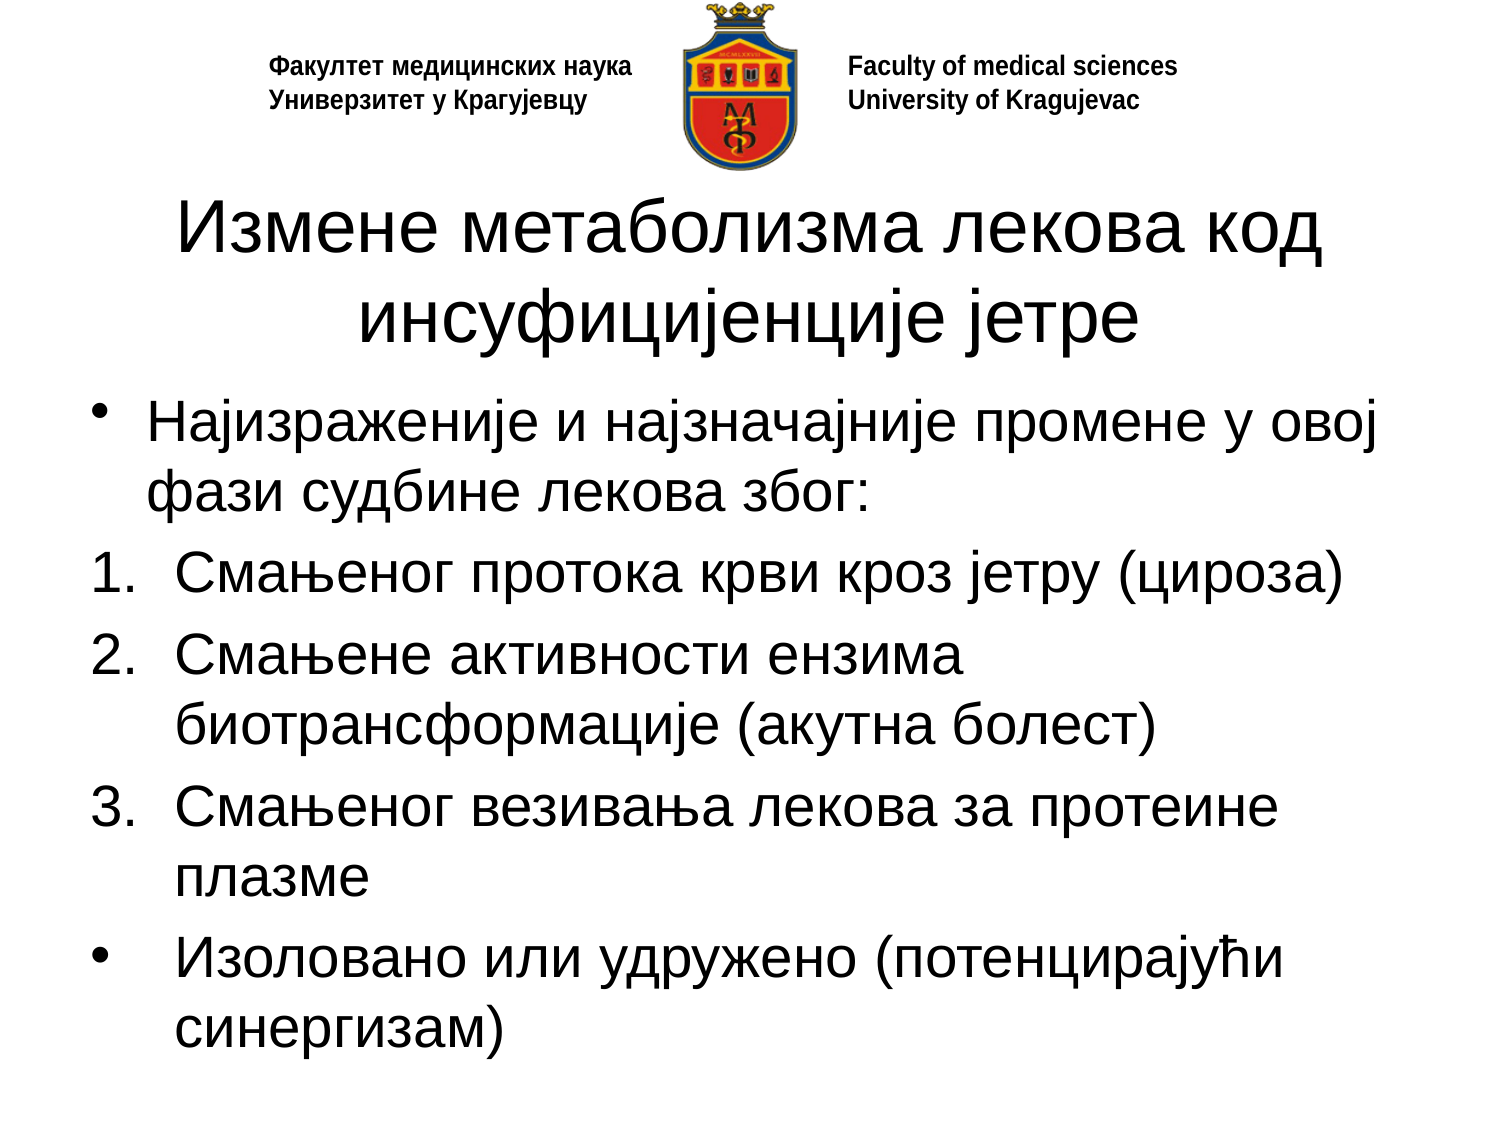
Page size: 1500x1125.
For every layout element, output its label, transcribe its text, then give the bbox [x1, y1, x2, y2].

list Најизраженије и најзначајније промене у овој фази судбине лекова због: Смањеног протока крви кроз јетру (цироза) Смањене активности ензима биотрансформације (акутна болест) Смањеног везивања лекова за протеине плазме Изоловано или удружено (потенцирајући синергизам) [74, 374, 1426, 1118]
title Измене метаболизма лекова код инсуфицијенције јетре [74, 173, 1426, 362]
